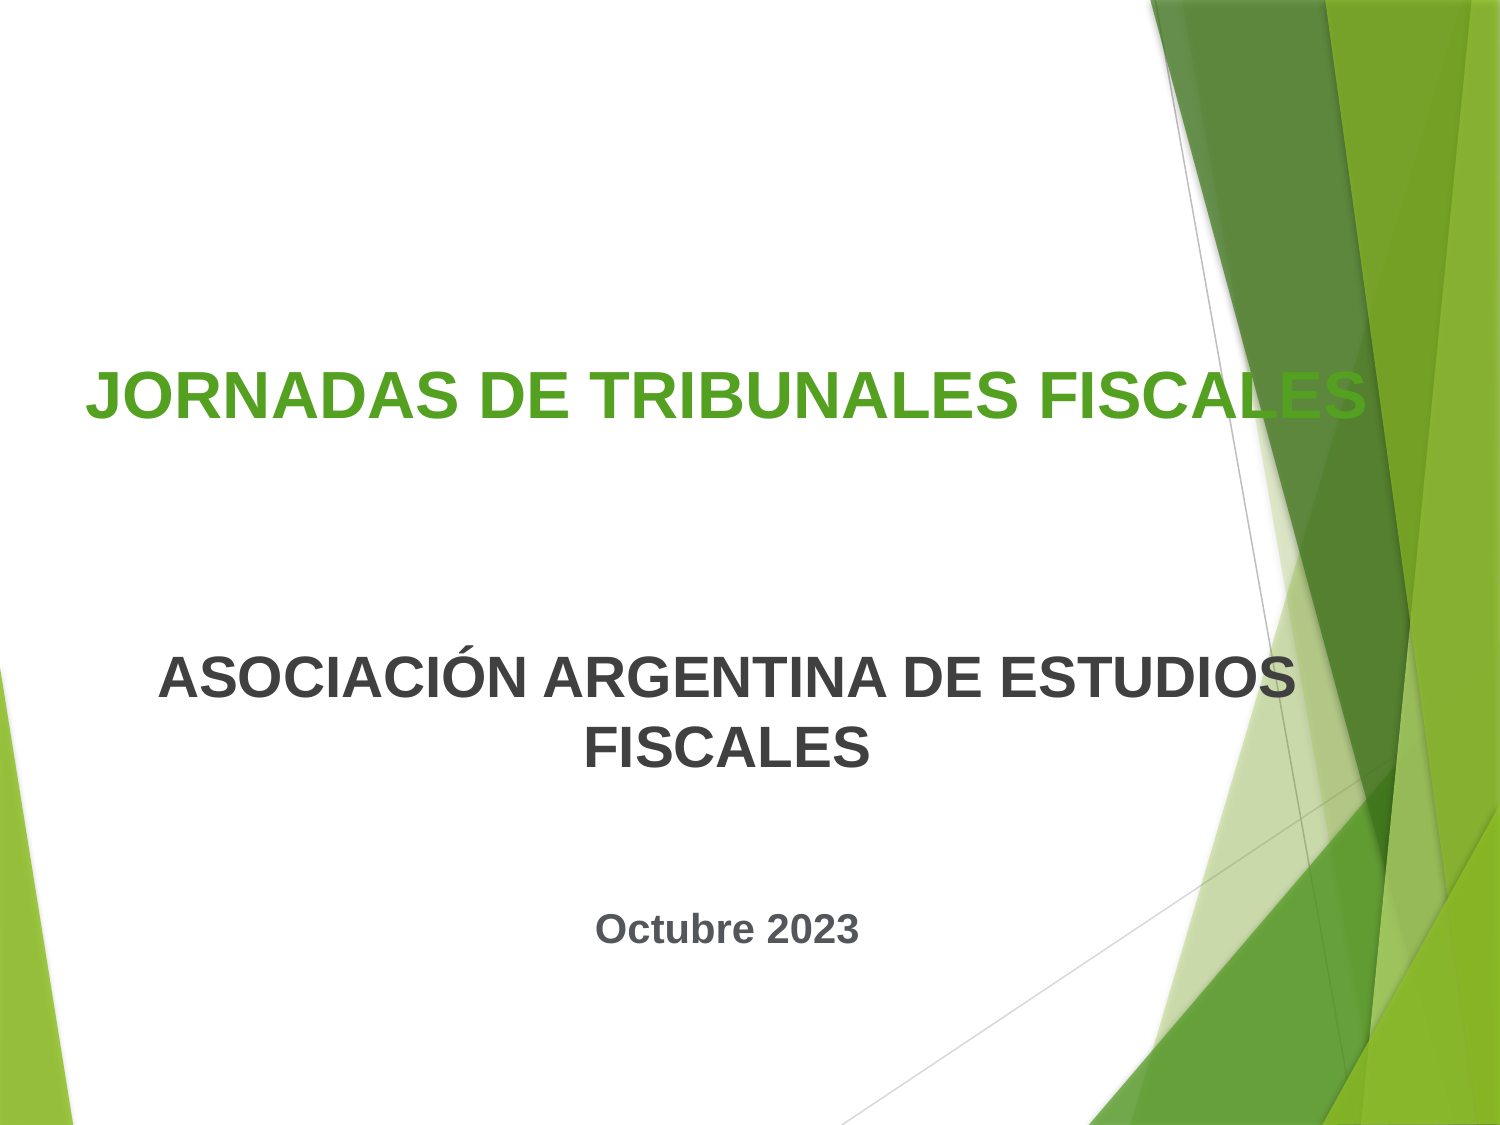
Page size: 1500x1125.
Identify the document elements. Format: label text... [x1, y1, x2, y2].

text_box JORNADAS DE TRIBUNALES FISCALES ASOCIACIÓN ARGENTINA DE ESTUDIOS FISCALES Octubre 2023 [29, 121, 1426, 960]
